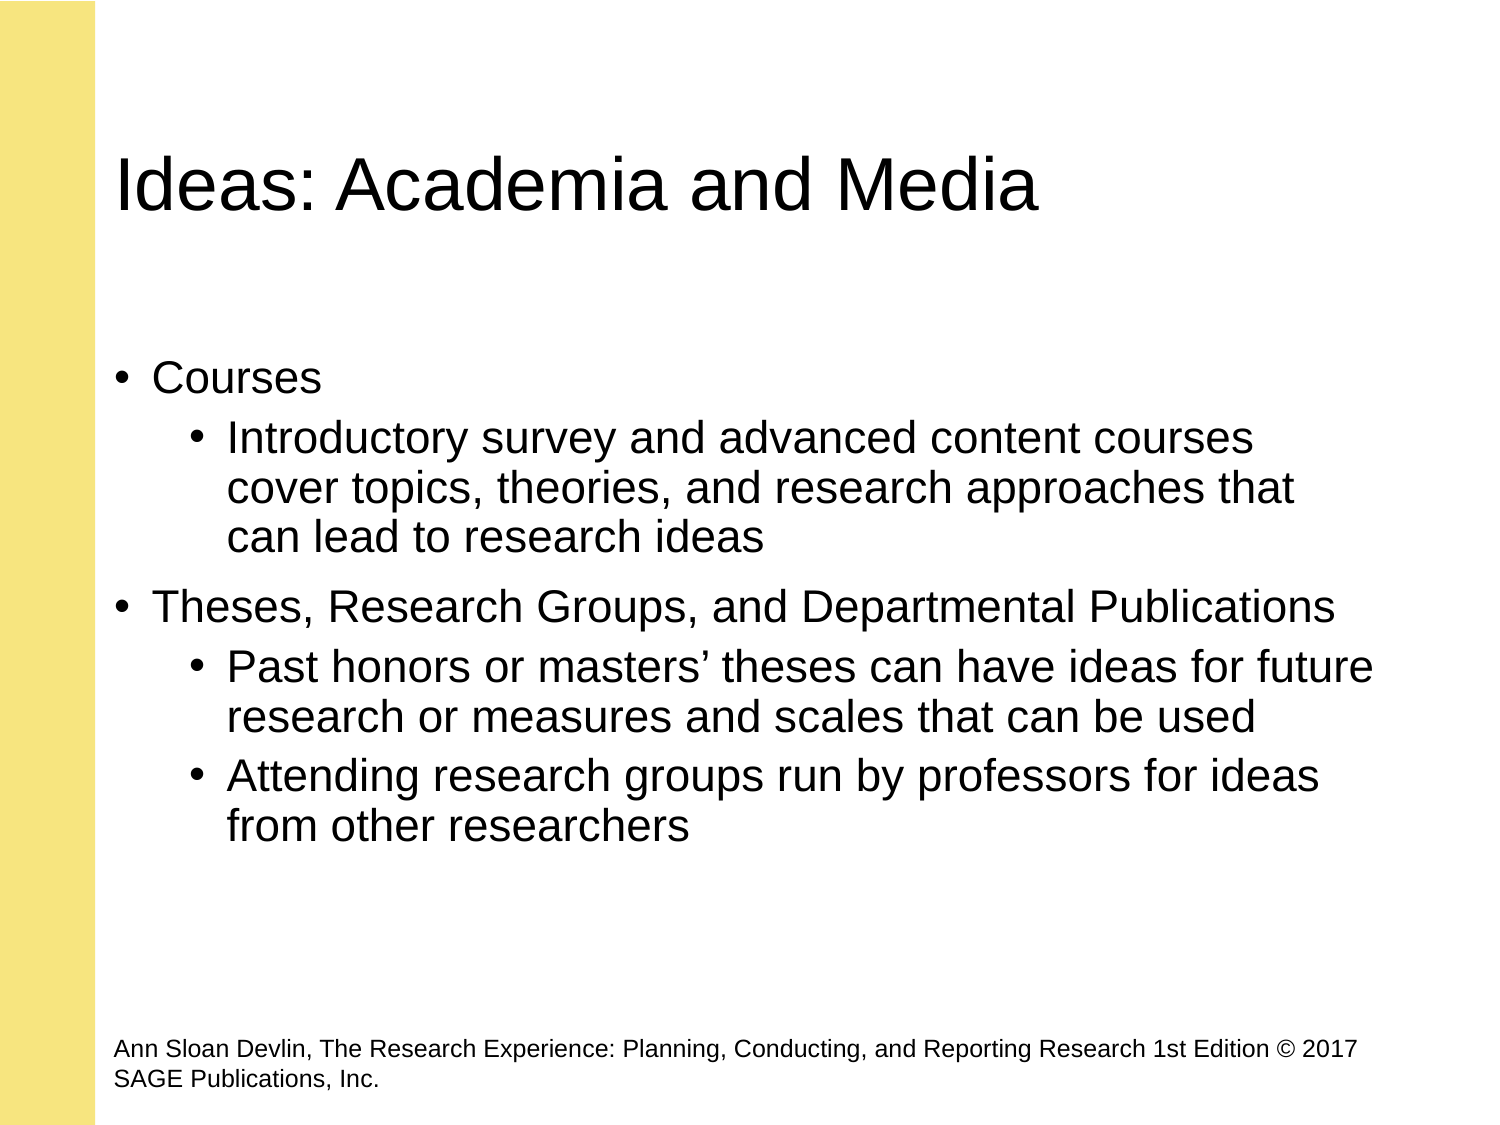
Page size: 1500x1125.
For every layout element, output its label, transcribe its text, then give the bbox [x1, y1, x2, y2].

list Courses Introductory survey and advanced content courses cover topics, theories, and research approaches that can lead to research ideas Theses, Research Groups, and Departmental Publications Past honors or masters’ theses can have ideas for future research or measures and scales that can be used Attending research groups run by professors for ideas from other researchers [99, 346, 1393, 868]
picture [0, 1, 96, 1125]
title Ideas: Academia and Media [99, 127, 1076, 246]
